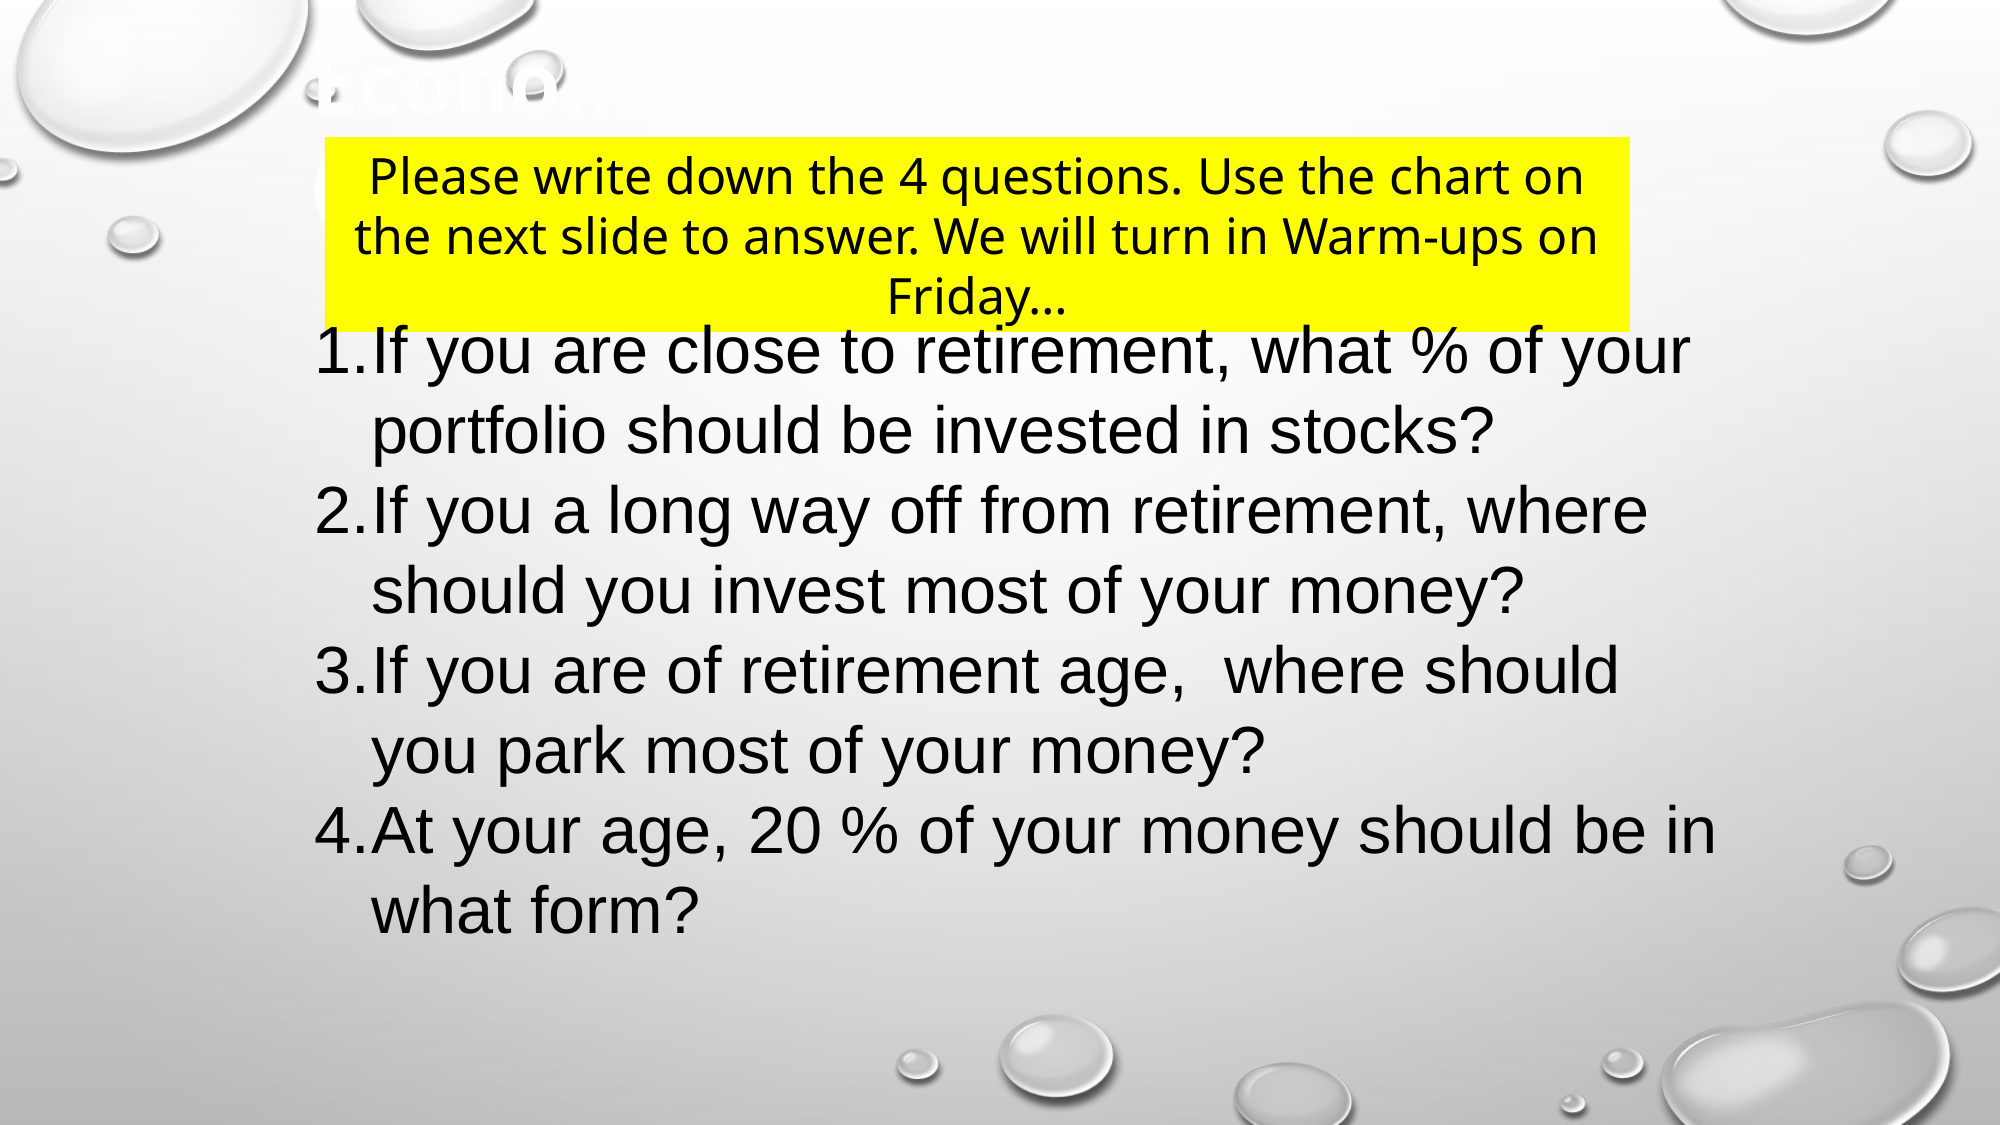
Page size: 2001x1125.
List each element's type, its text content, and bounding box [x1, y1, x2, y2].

text_box If you are close to retirement, what % of your portfolio should be invested in stocks? If you a long way off from retirement, where should you invest most of your money? If you are of retirement age, where should you park most of your money? At your age, 20 % of your money should be in what form? [300, 299, 1740, 955]
text_box Please write down the 4 questions. Use the chart on the next slide to answer. We will turn in Warm-ups on Friday… [324, 137, 1630, 299]
text_box Economics Warm Up, 11.4 (Friday) [300, 24, 1700, 237]
picture [0, 0, 2000, 1125]
